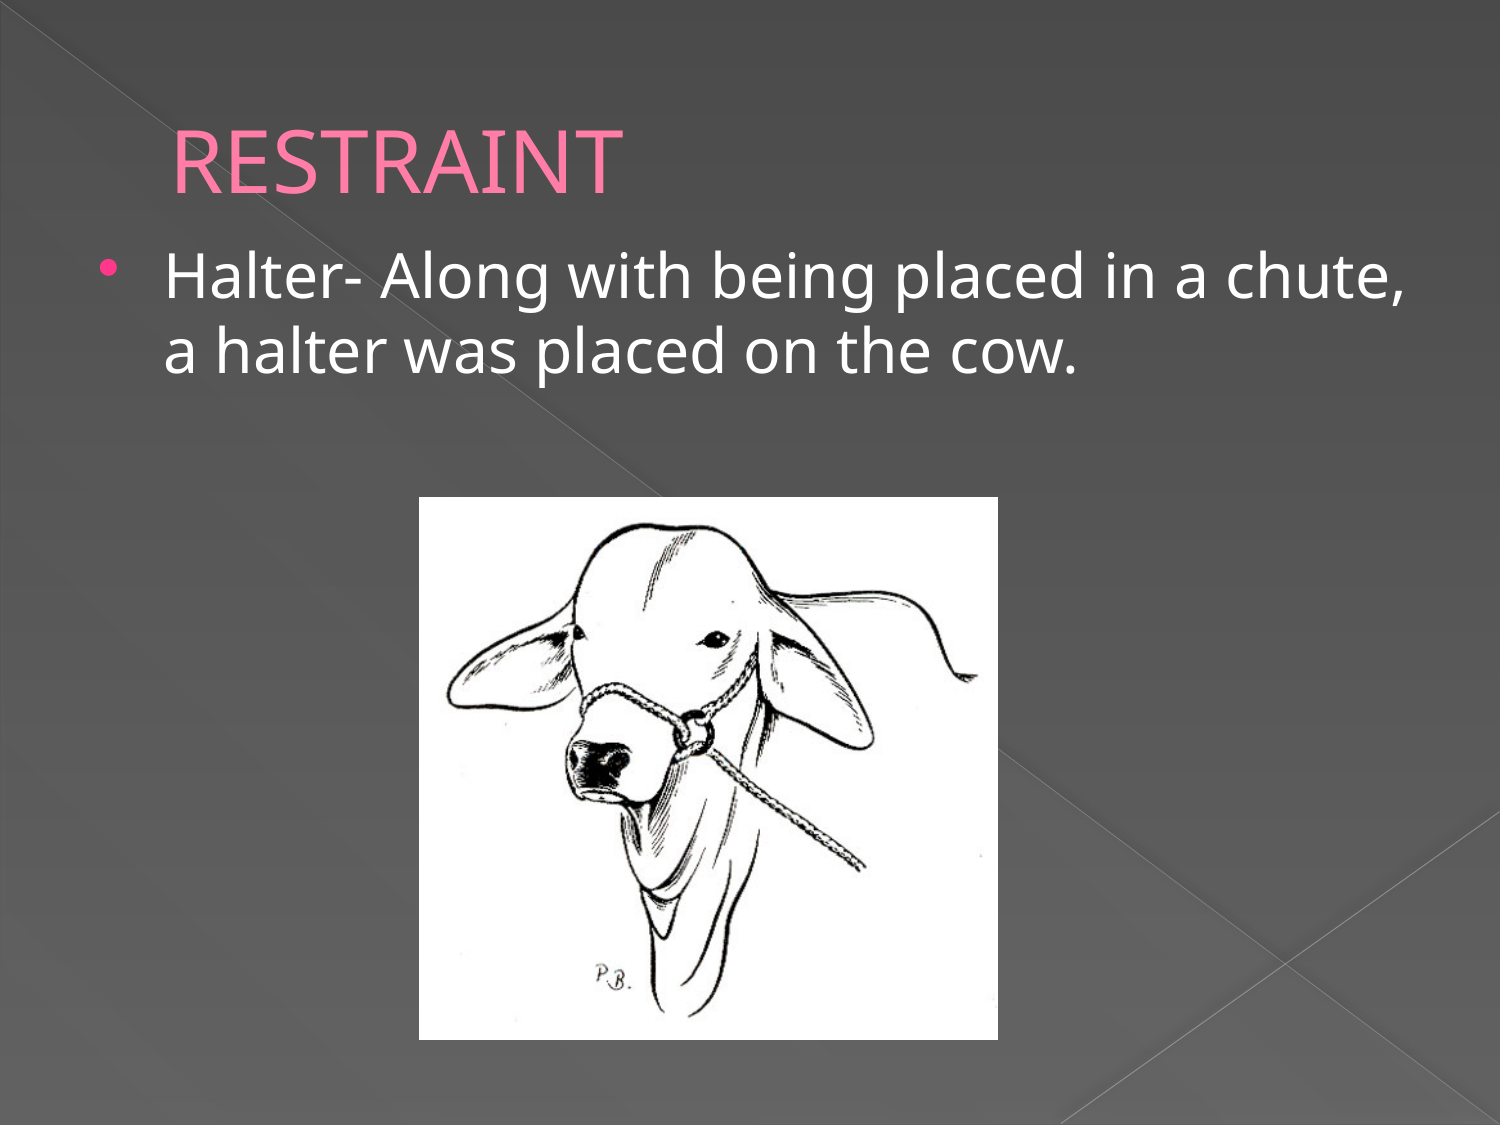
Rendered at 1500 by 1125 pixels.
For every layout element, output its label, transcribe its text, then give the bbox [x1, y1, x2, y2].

list Halter- Along with being placed in a chute, a halter was placed on the cow. [75, 228, 1425, 1059]
picture [418, 497, 998, 1041]
title RESTRAINT [75, 43, 1425, 228]
